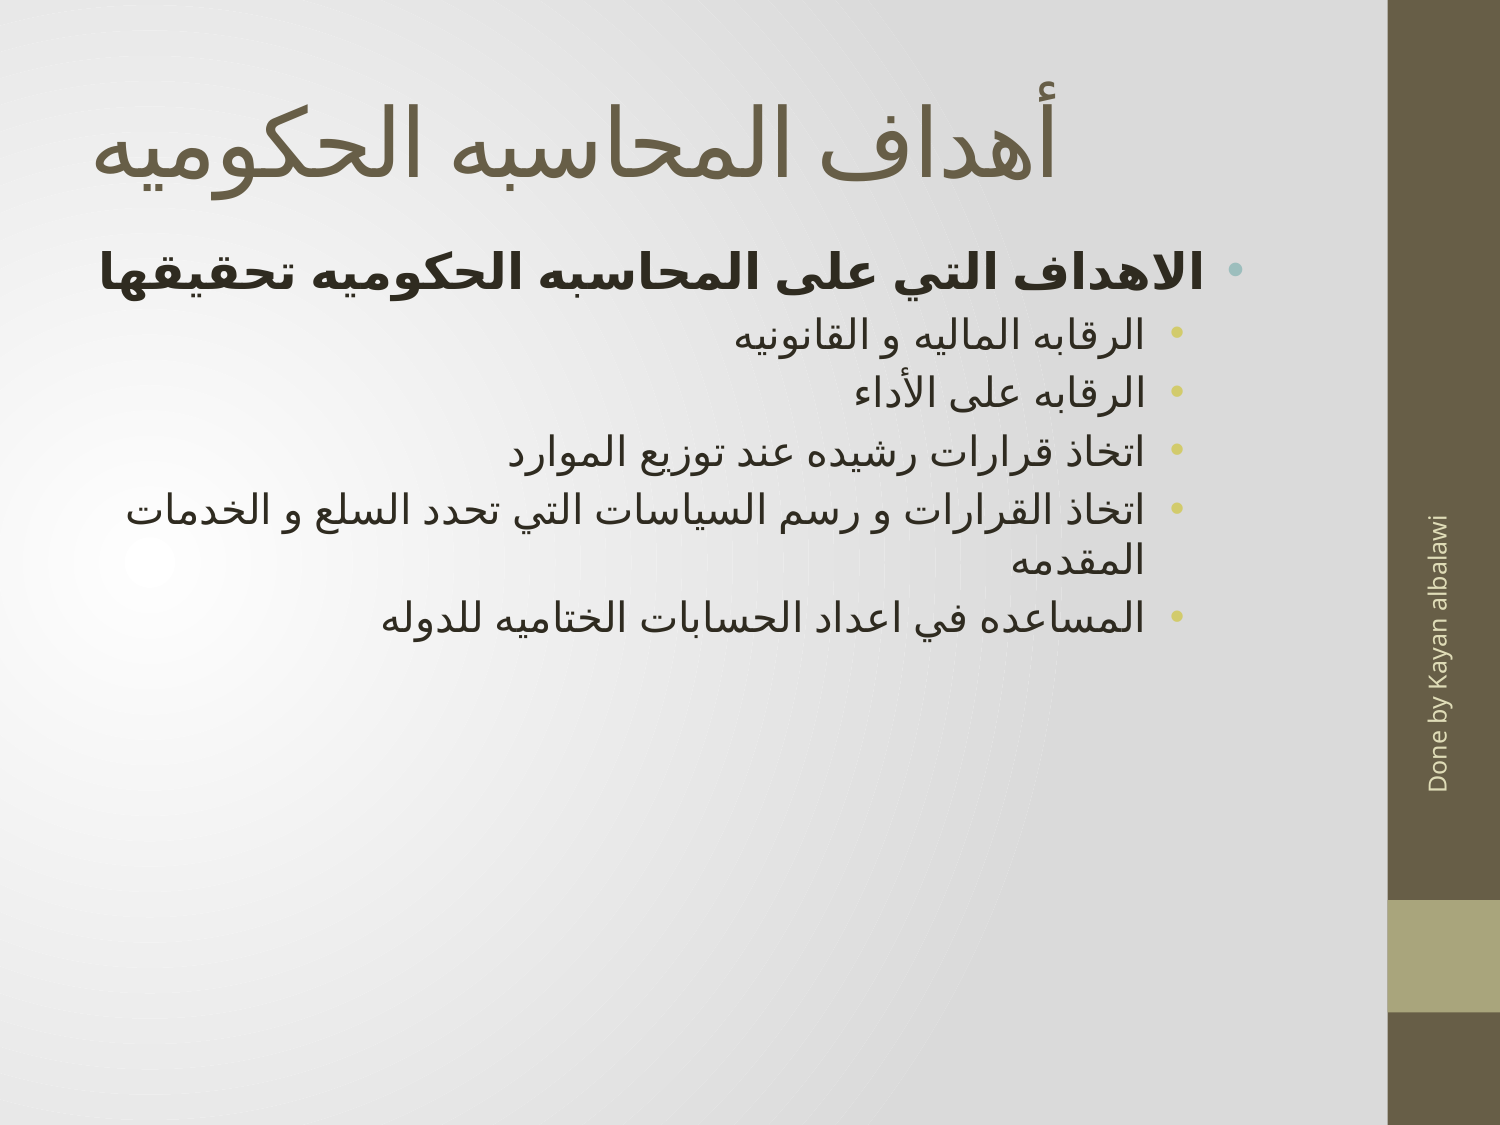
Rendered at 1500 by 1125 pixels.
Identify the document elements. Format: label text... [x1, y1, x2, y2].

footer Done by Kayan albalawi [1408, 500, 1469, 889]
title أهداف المحاسبه الحكوميه [75, 45, 1325, 233]
list الاهداف التي على المحاسبه الحكوميه تحقيقها الرقابه الماليه و القانونيه الرقابه على الأداء اتخاذ قرارات رشيده عند توزيع الموارد اتخاذ القرارات و رسم السياسات التي تحدد السلع و الخدمات المقدمه المساعده في اعداد الحسابات الختاميه للدوله [76, 231, 1327, 1020]
